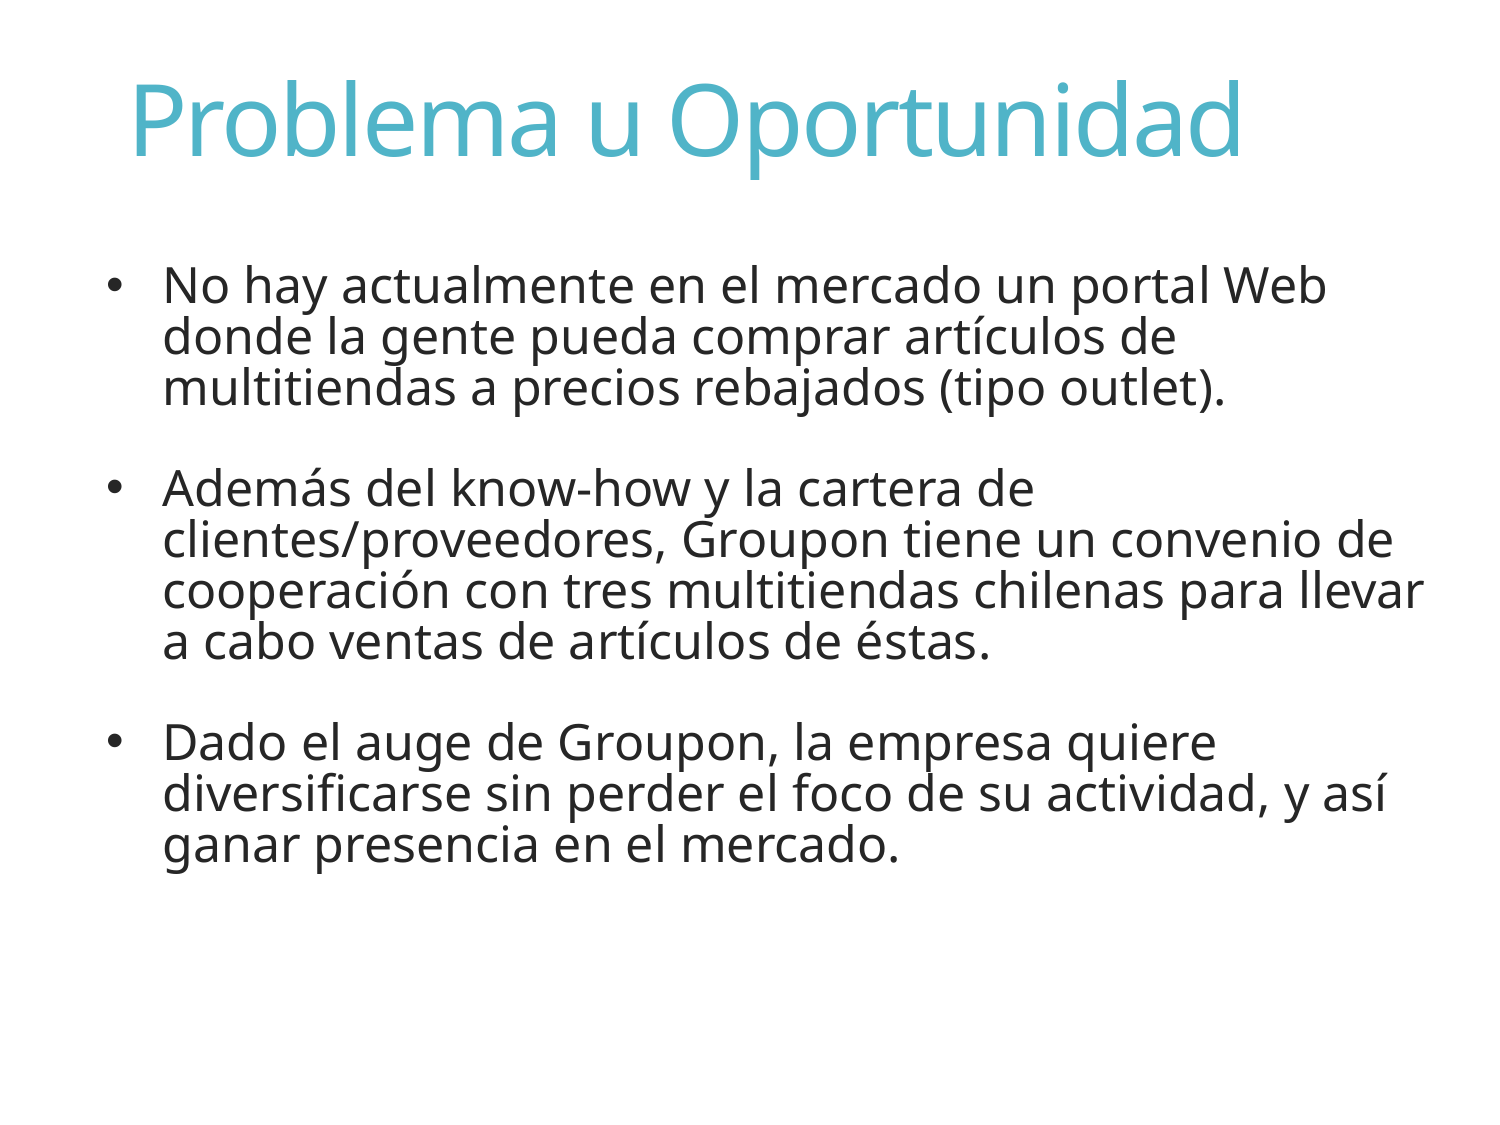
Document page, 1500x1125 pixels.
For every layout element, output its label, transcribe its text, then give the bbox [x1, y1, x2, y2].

list No hay actualmente en el mercado un portal Web donde la gente pueda comprar artículos de multitiendas a precios rebajados (tipo outlet). Además del know-how y la cartera de clientes/proveedores, Groupon tiene un convenio de cooperación con tres multitiendas chilenas para llevar a cabo ventas de artículos de éstas. Dado el auge de Groupon, la empresa quiere diversificarse sin perder el foco de su actividad, y así ganar presencia en el mercado. [76, 255, 1459, 1036]
title Problema u Oportunidad [112, 30, 1387, 219]
